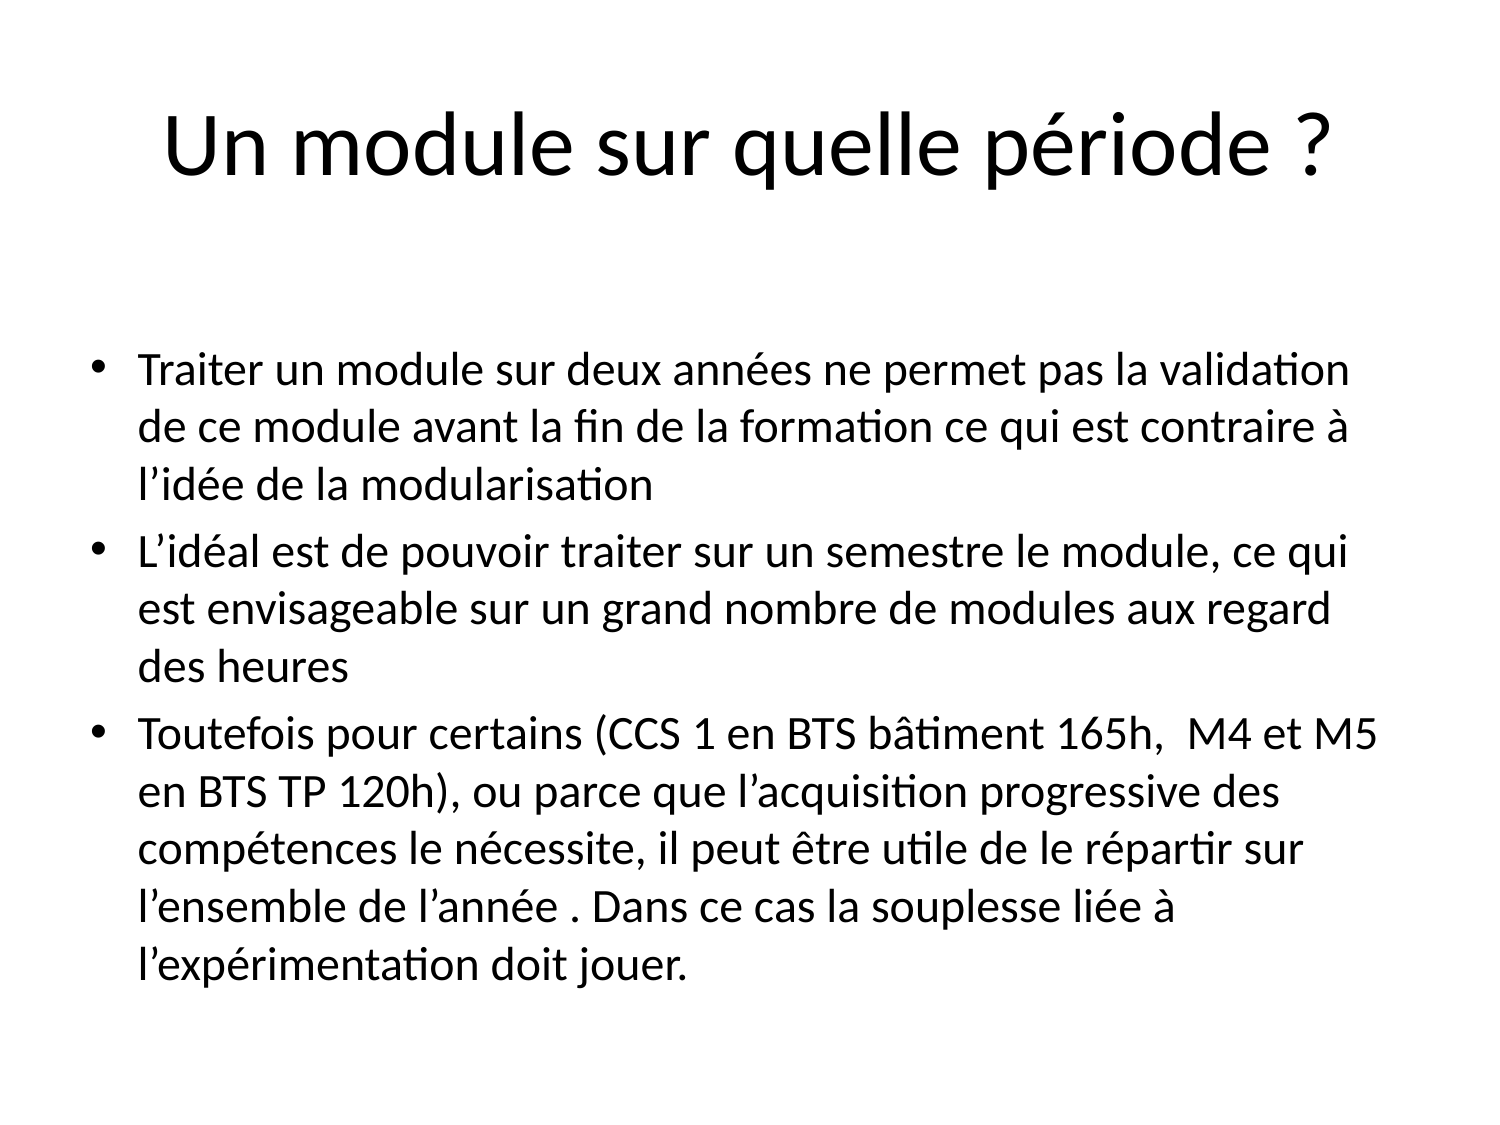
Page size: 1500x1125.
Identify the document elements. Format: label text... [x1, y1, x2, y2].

list Traiter un module sur deux années ne permet pas la validation de ce module avant la fin de la formation ce qui est contraire à l’idée de la modularisation L’idéal est de pouvoir traiter sur un semestre le module, ce qui est envisageable sur un grand nombre de modules aux regard des heures Toutefois pour certains (CCS 1 en BTS bâtiment 165h, M4 et M5 en BTS TP 120h), ou parce que l’acquisition progressive des compétences le nécessite, il peut être utile de le répartir sur l’ensemble de l’année . Dans ce cas la souplesse liée à l’expérimentation doit jouer. [75, 262, 1425, 1005]
title Un module sur quelle période ? [75, 45, 1425, 233]
